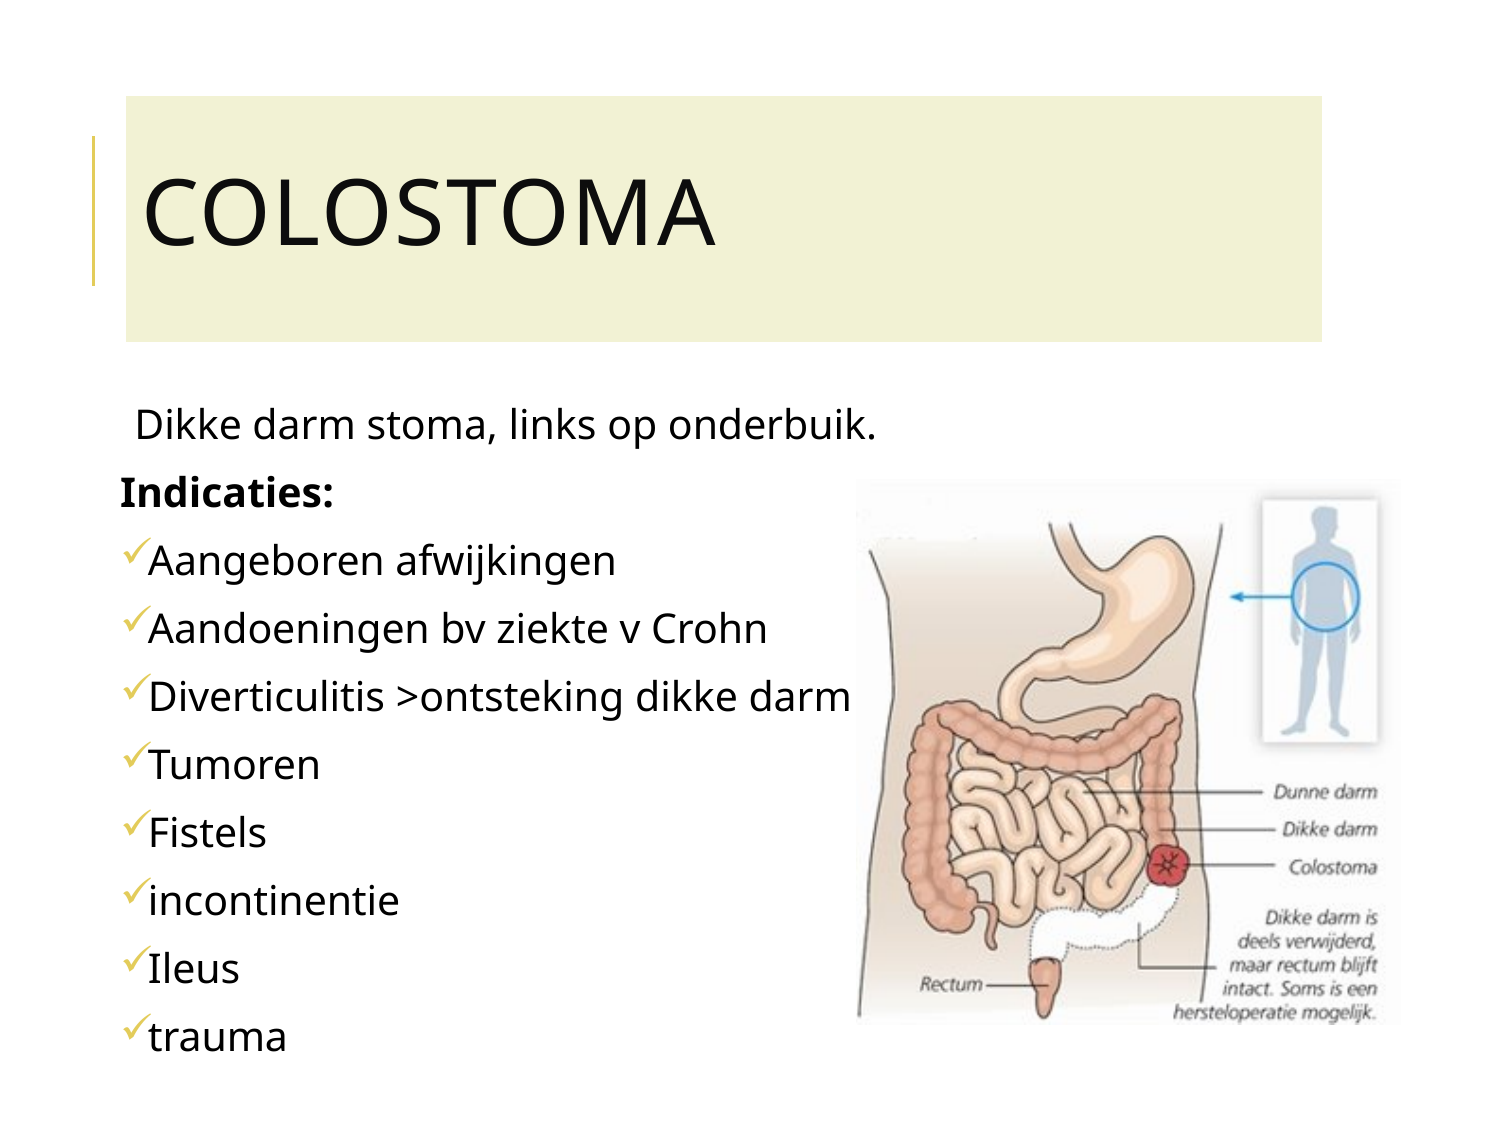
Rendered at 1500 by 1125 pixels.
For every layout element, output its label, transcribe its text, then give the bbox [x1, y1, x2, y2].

title Colostoma [126, 96, 1322, 255]
list Dikke darm stoma, links op onderbuik. Indicaties: Aangeboren afwijkingen Aandoeningen bv ziekte v Crohn Diverticulitis >ontsteking dikke darm Tumoren Fistels incontinentie Ileus trauma [112, 255, 1388, 1071]
picture [855, 479, 1401, 1025]
